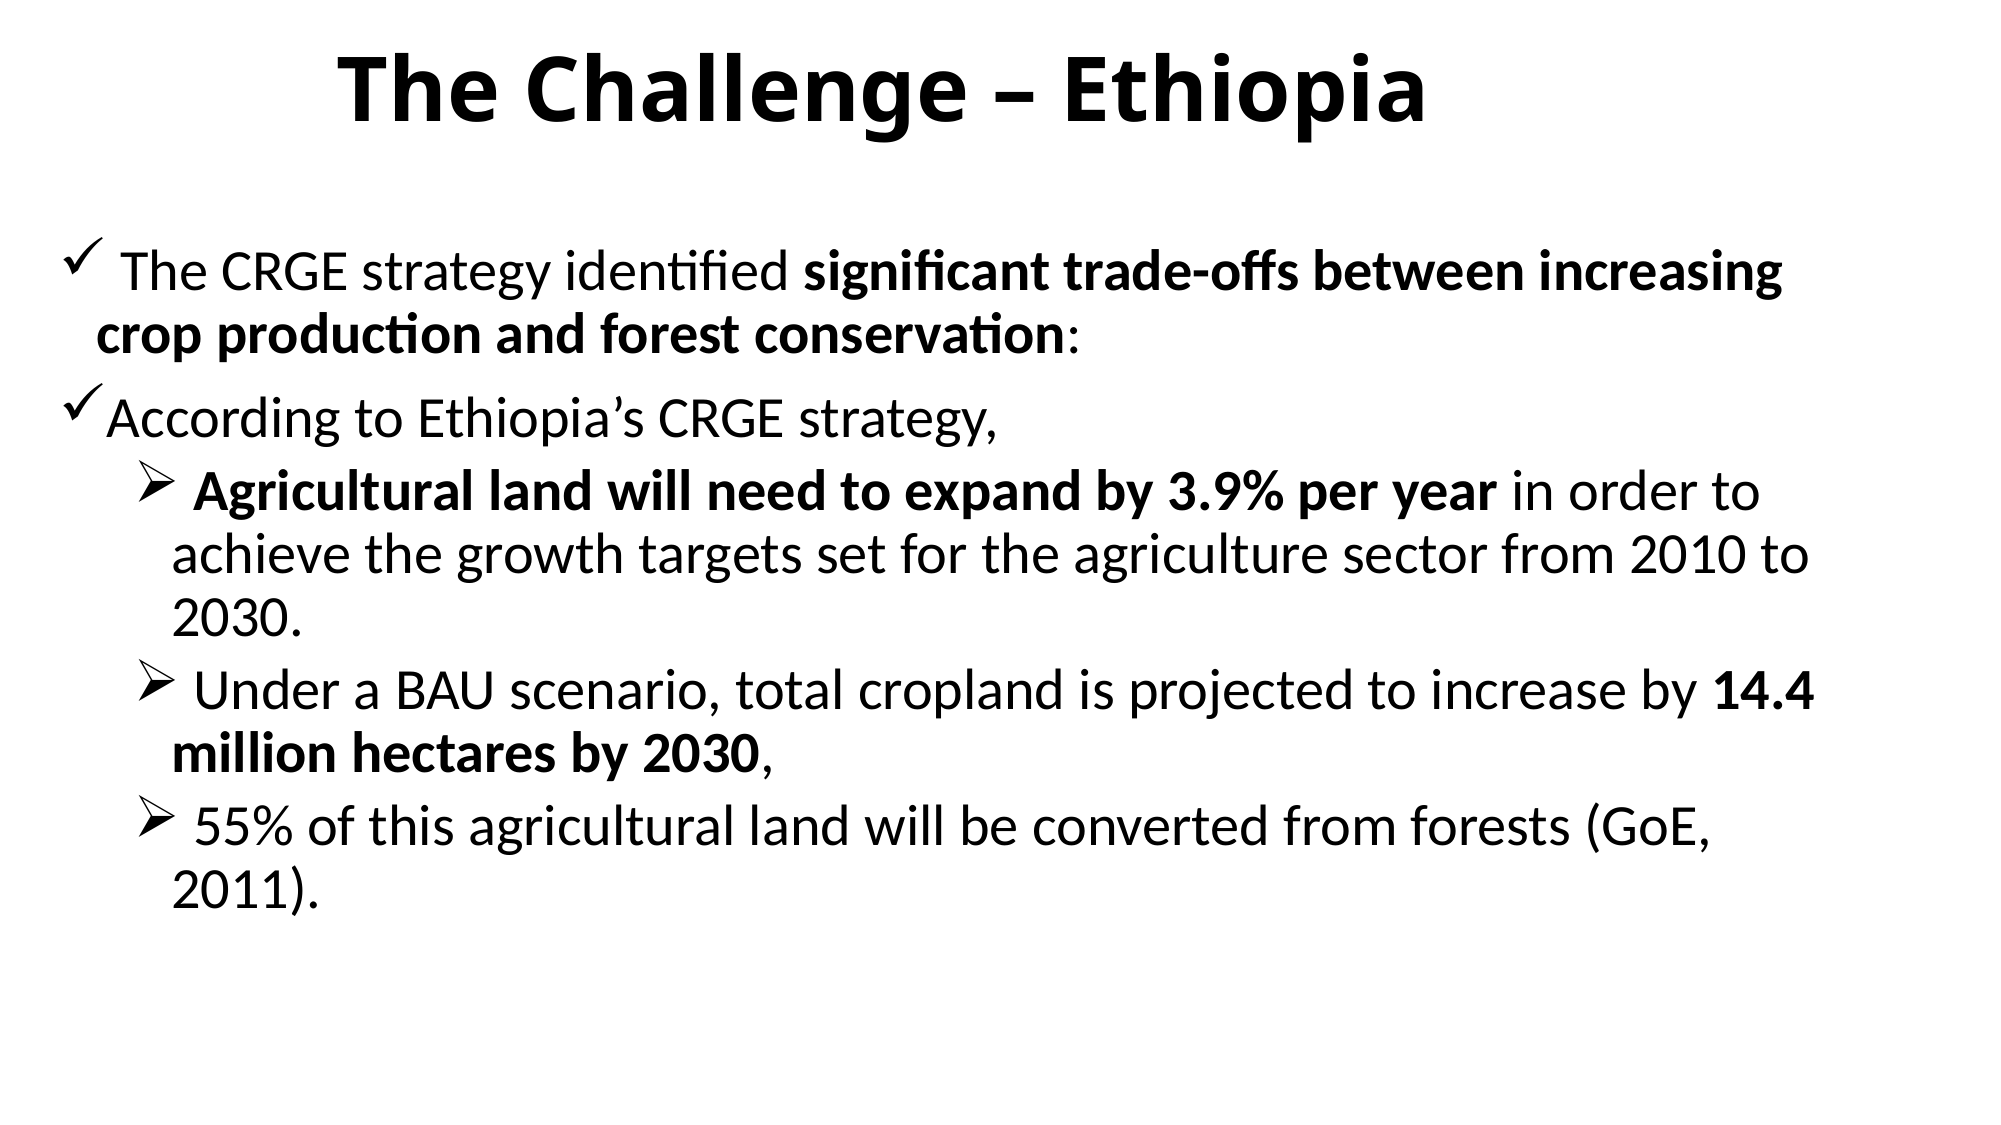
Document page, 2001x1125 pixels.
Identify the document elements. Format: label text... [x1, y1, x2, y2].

title The Challenge – Ethiopia [32, 18, 1758, 166]
list The CRGE strategy identified significant trade-offs between increasing crop production and forest conservation: According to Ethiopia’s CRGE strategy, Agricultural land will need to expand by 3.9% per year in order to achieve the growth targets set for the agriculture sector from 2010 to 2030. Under a BAU scenario, total cropland is projected to increase by 14.4 million hectares by 2030, 55% of this agricultural land will be converted from forests (GoE, 2011). [43, 233, 1862, 947]
